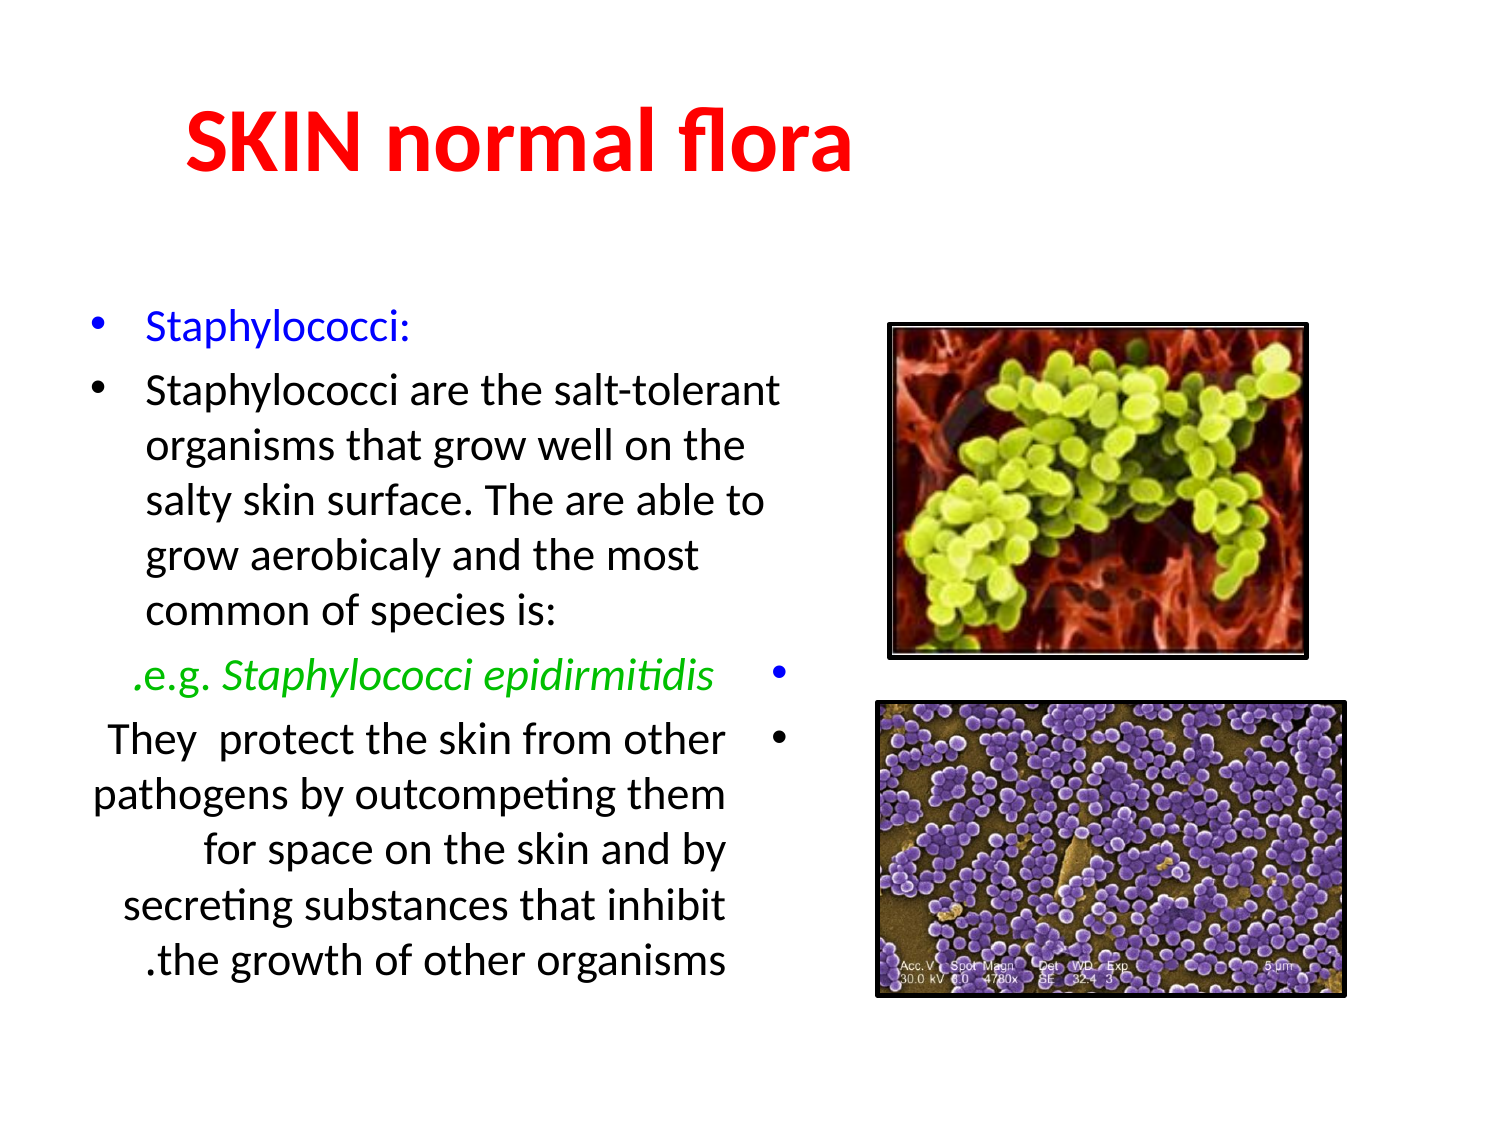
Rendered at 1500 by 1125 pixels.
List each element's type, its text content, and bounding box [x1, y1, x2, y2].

list Staphylococci: Staphylococci are the salt-tolerant organisms that grow well on the salty skin surface. The are able to grow aerobicaly and the most common of species is: e.g. Staphylococci epidirmitidis. They protect the skin from other pathogens by outcompeting them for space on the skin and by secreting substances that inhibit the growth of other organisms. [75, 287, 798, 1035]
title SKIN normal flora [76, 54, 965, 215]
picture [879, 703, 1343, 994]
picture [891, 325, 1305, 656]
